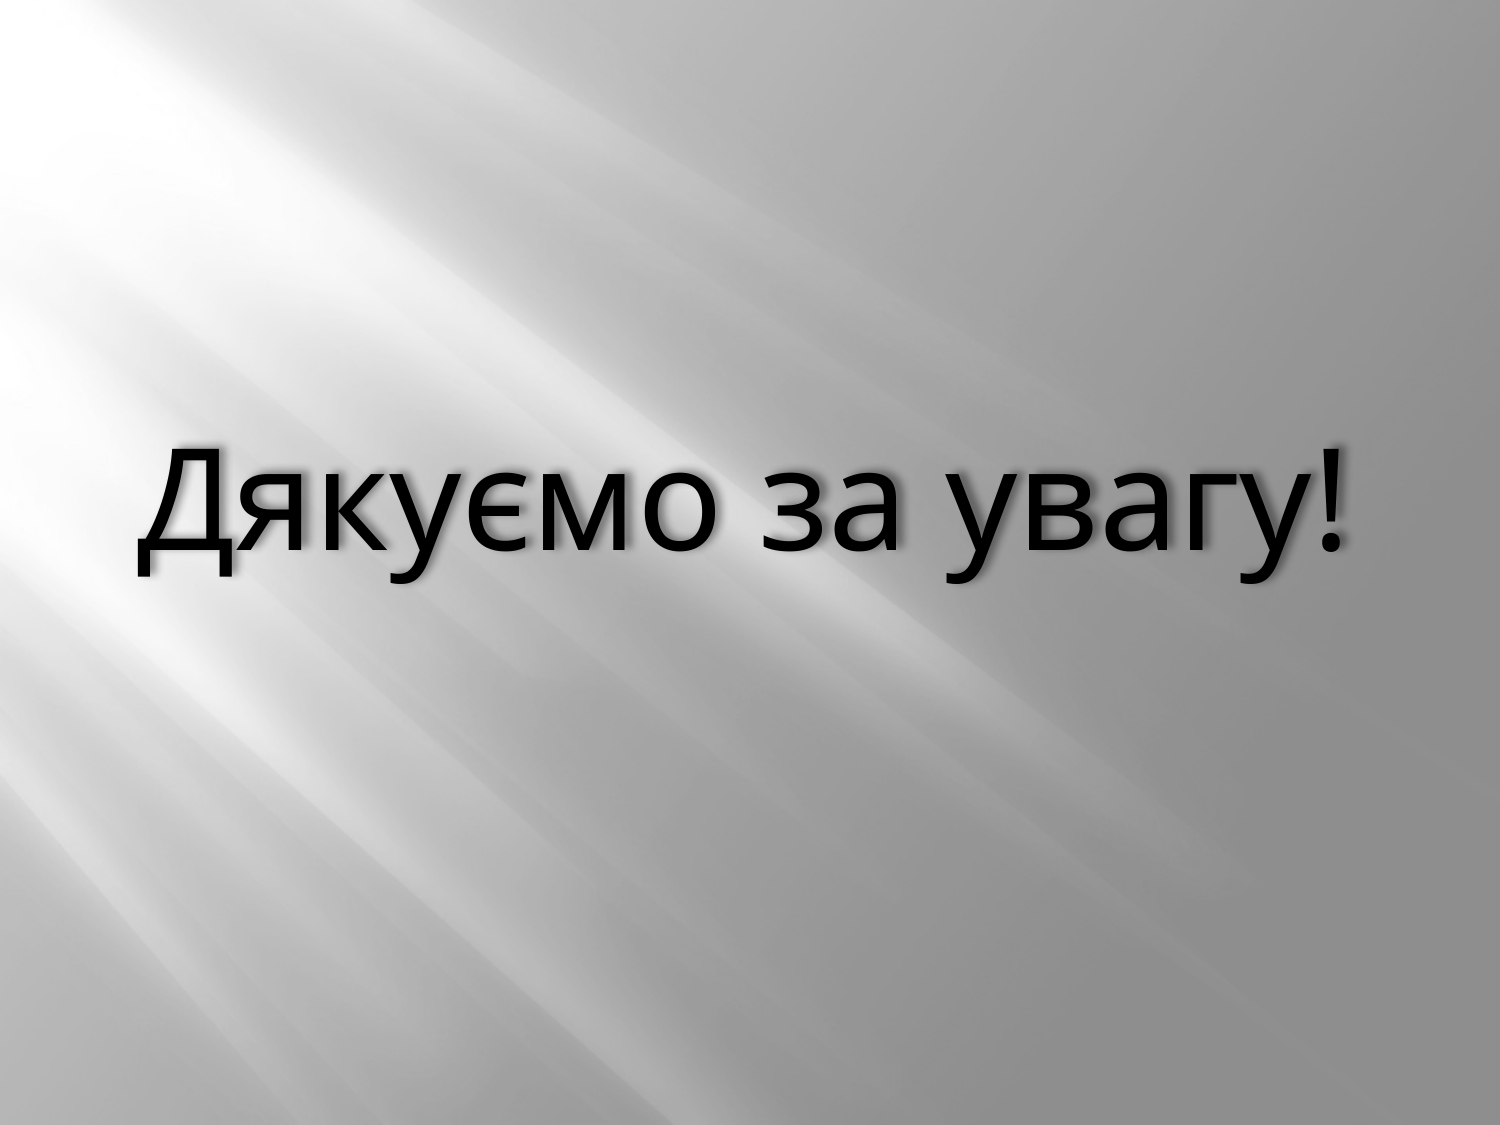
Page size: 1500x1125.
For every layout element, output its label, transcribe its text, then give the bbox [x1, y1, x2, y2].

text_box Дякуємо за увагу! [105, 81, 1383, 587]
